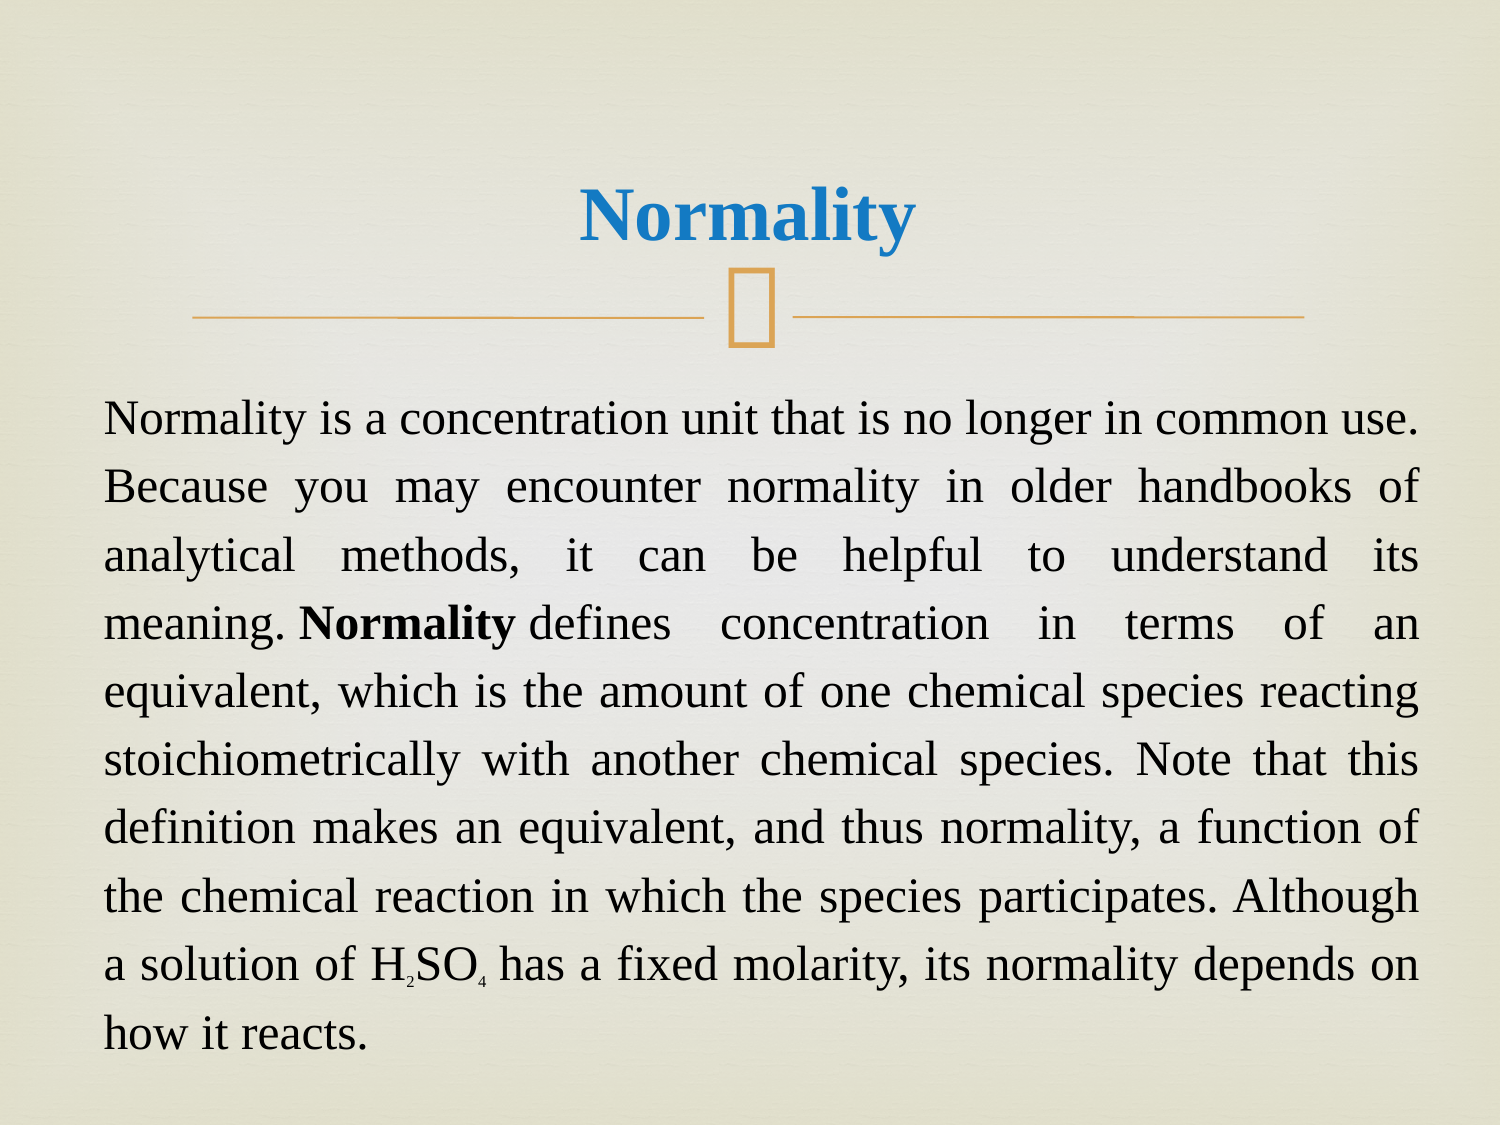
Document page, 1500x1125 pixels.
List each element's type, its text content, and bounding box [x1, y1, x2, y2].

title Normality [112, 137, 1385, 311]
list Normality is a concentration unit that is no longer in common use. Because you may encounter normality in older handbooks of analytical methods, it can be helpful to understand its meaning. Normality defines concentration in terms of an equivalent, which is the amount of one chemical species reacting stoichiometrically with another chemical species. Note that this definition makes an equivalent, and thus normality, a function of the chemical reaction in which the species participates. Although a solution of H2SO4 has a fixed molarity, its normality depends on how it reacts. [88, 368, 1436, 1071]
